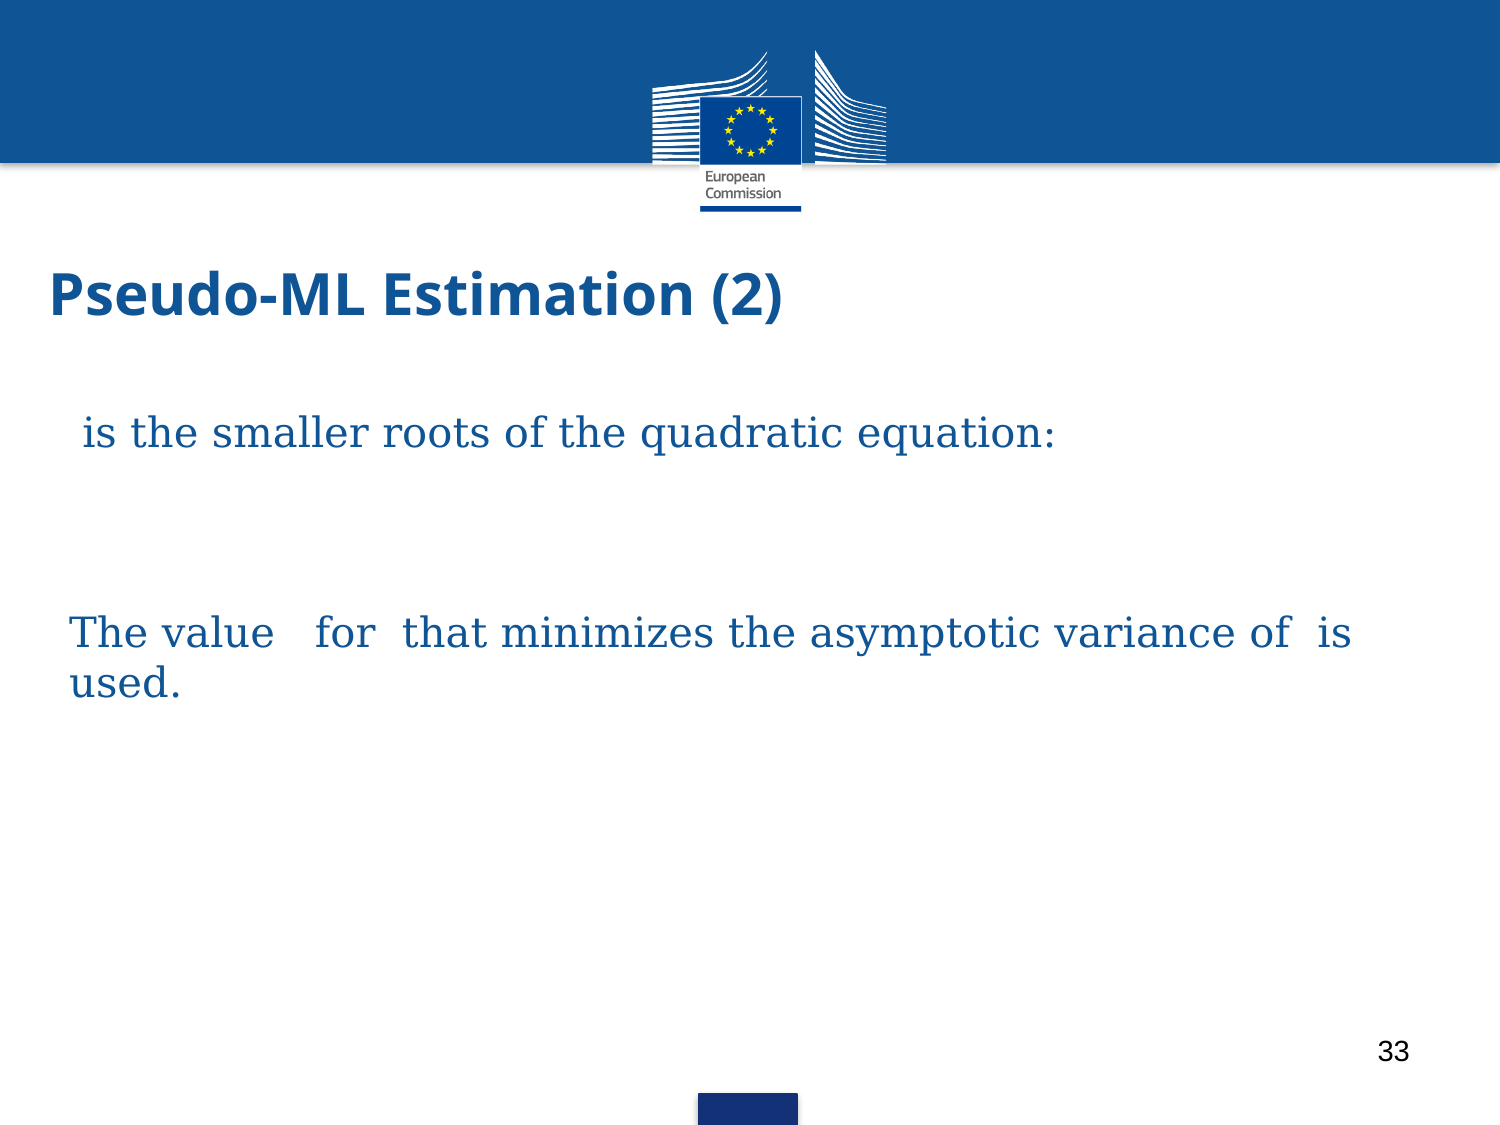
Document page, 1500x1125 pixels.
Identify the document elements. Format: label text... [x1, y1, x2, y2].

title Pseudo-ML Estimation (2) [33, 215, 1425, 370]
text_box [54, 369, 1405, 512]
slide_number 33 [1074, 1024, 1426, 1103]
